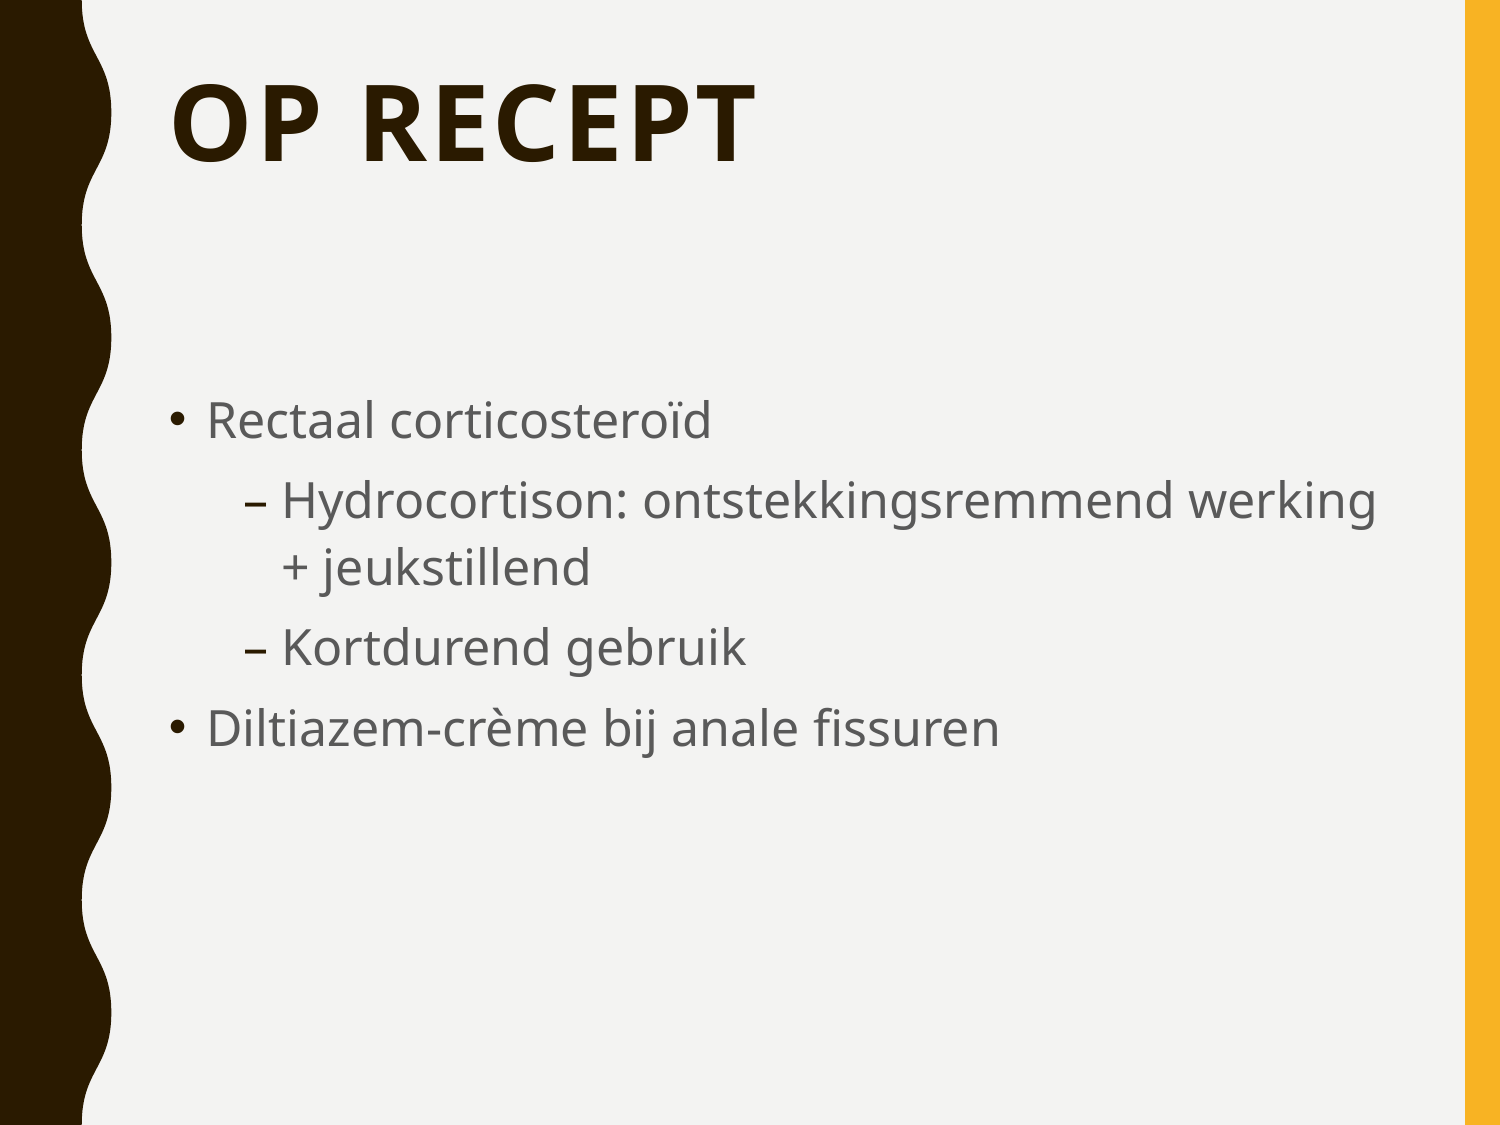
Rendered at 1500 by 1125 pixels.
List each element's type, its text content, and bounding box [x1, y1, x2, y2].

title Op recept [154, 62, 1407, 308]
list Rectaal corticosteroïd Hydrocortison: ontstekkingsremmend werking + jeukstillend Kortdurend gebruik Diltiazem-crème bij anale fissuren [154, 375, 1407, 965]
